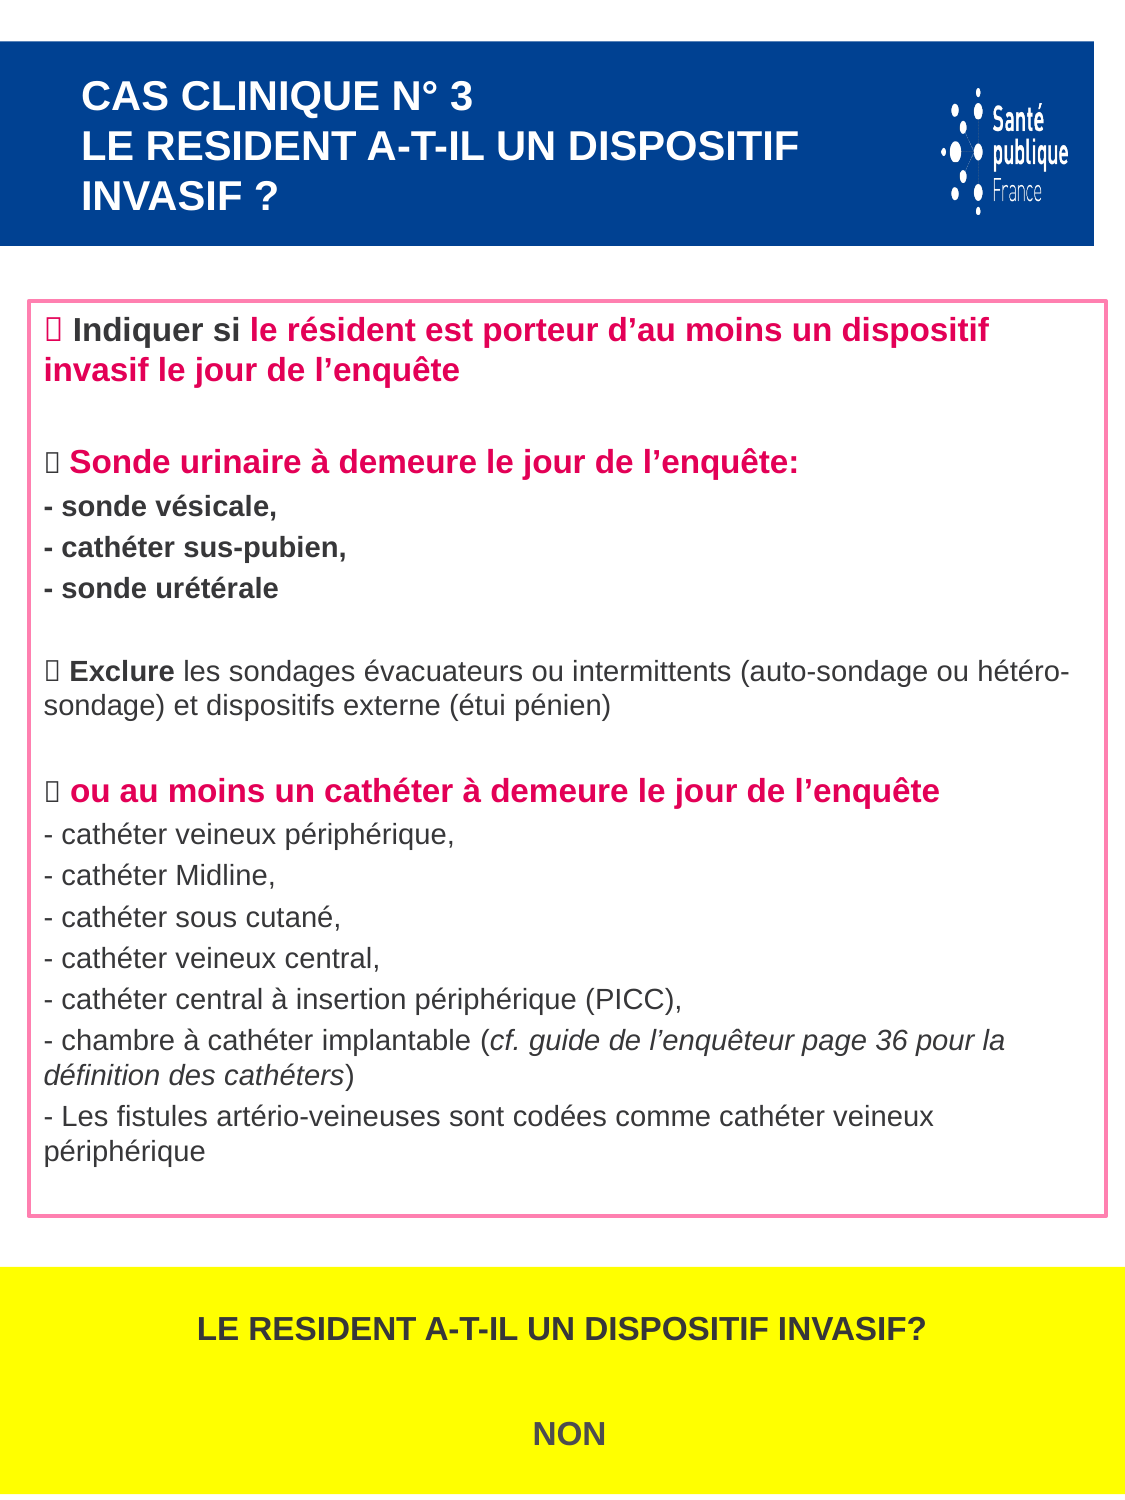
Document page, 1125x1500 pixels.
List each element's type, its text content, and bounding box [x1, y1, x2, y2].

text_box LE RESIDENT A-T-il UN DISPOSITIF INVASIF? NON [0, 1266, 1125, 1495]
title Cas clinique n° 3 LE RESIDENT A-T-IL UN DISPOSITIF INVASIF ? [75, 41, 908, 246]
picture [941, 88, 1068, 215]
text_box  Indiquer si le résident est porteur d’au moins un dispositif invasif le jour de l’enquête  Sonde urinaire à demeure le jour de l’enquête: - sonde vésicale, - cathéter sus-pubien, - sonde urétérale  Exclure les sondages évacuateurs ou intermittents (auto-sondage ou hétéro-sondage) et dispositifs externe (étui pénien)  ou au moins un cathéter à demeure le jour de l’enquête - cathéter veineux périphérique, - cathéter Midline, - cathéter sous cutané, - cathéter veineux central, - cathéter central à insertion périphérique (PICC), - chambre à cathéter implantable (cf. guide de l’enquêteur page 36 pour la définition des cathéters) - Les fistules artério-veineuses sont codées comme cathéter veineux périphérique [28, 301, 1106, 1217]
